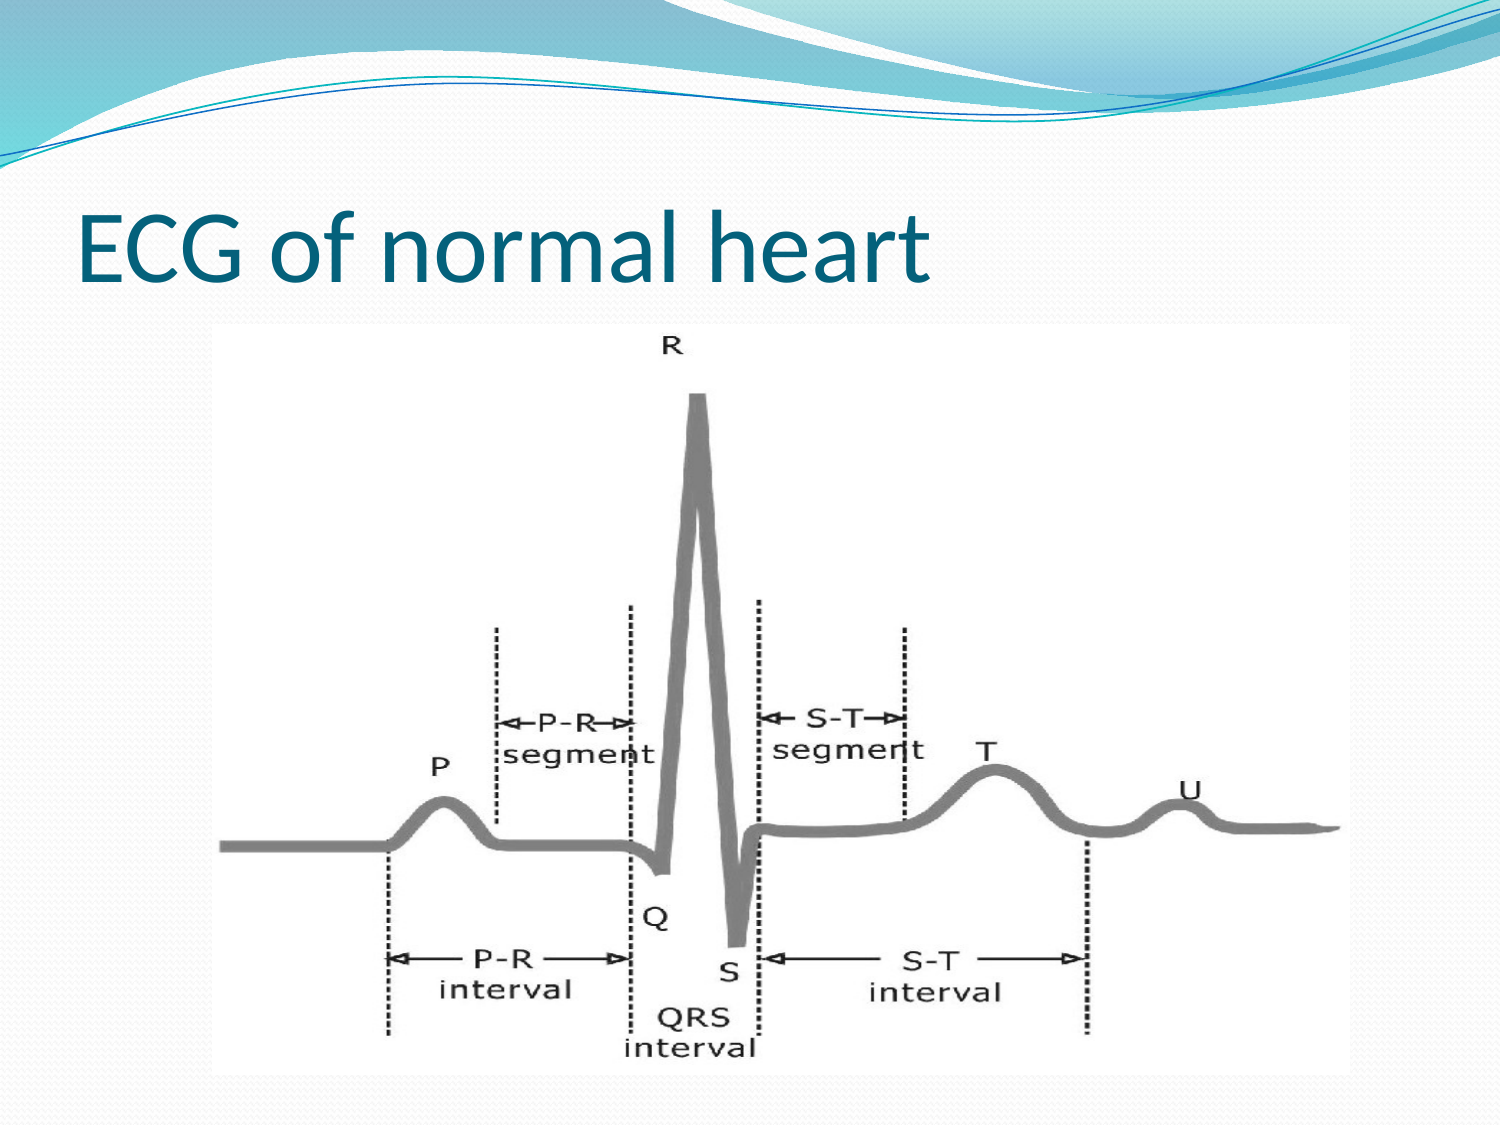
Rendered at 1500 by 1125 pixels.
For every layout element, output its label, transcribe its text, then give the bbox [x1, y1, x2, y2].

picture [212, 324, 1351, 1076]
title ECG of normal heart [75, 115, 1438, 303]
